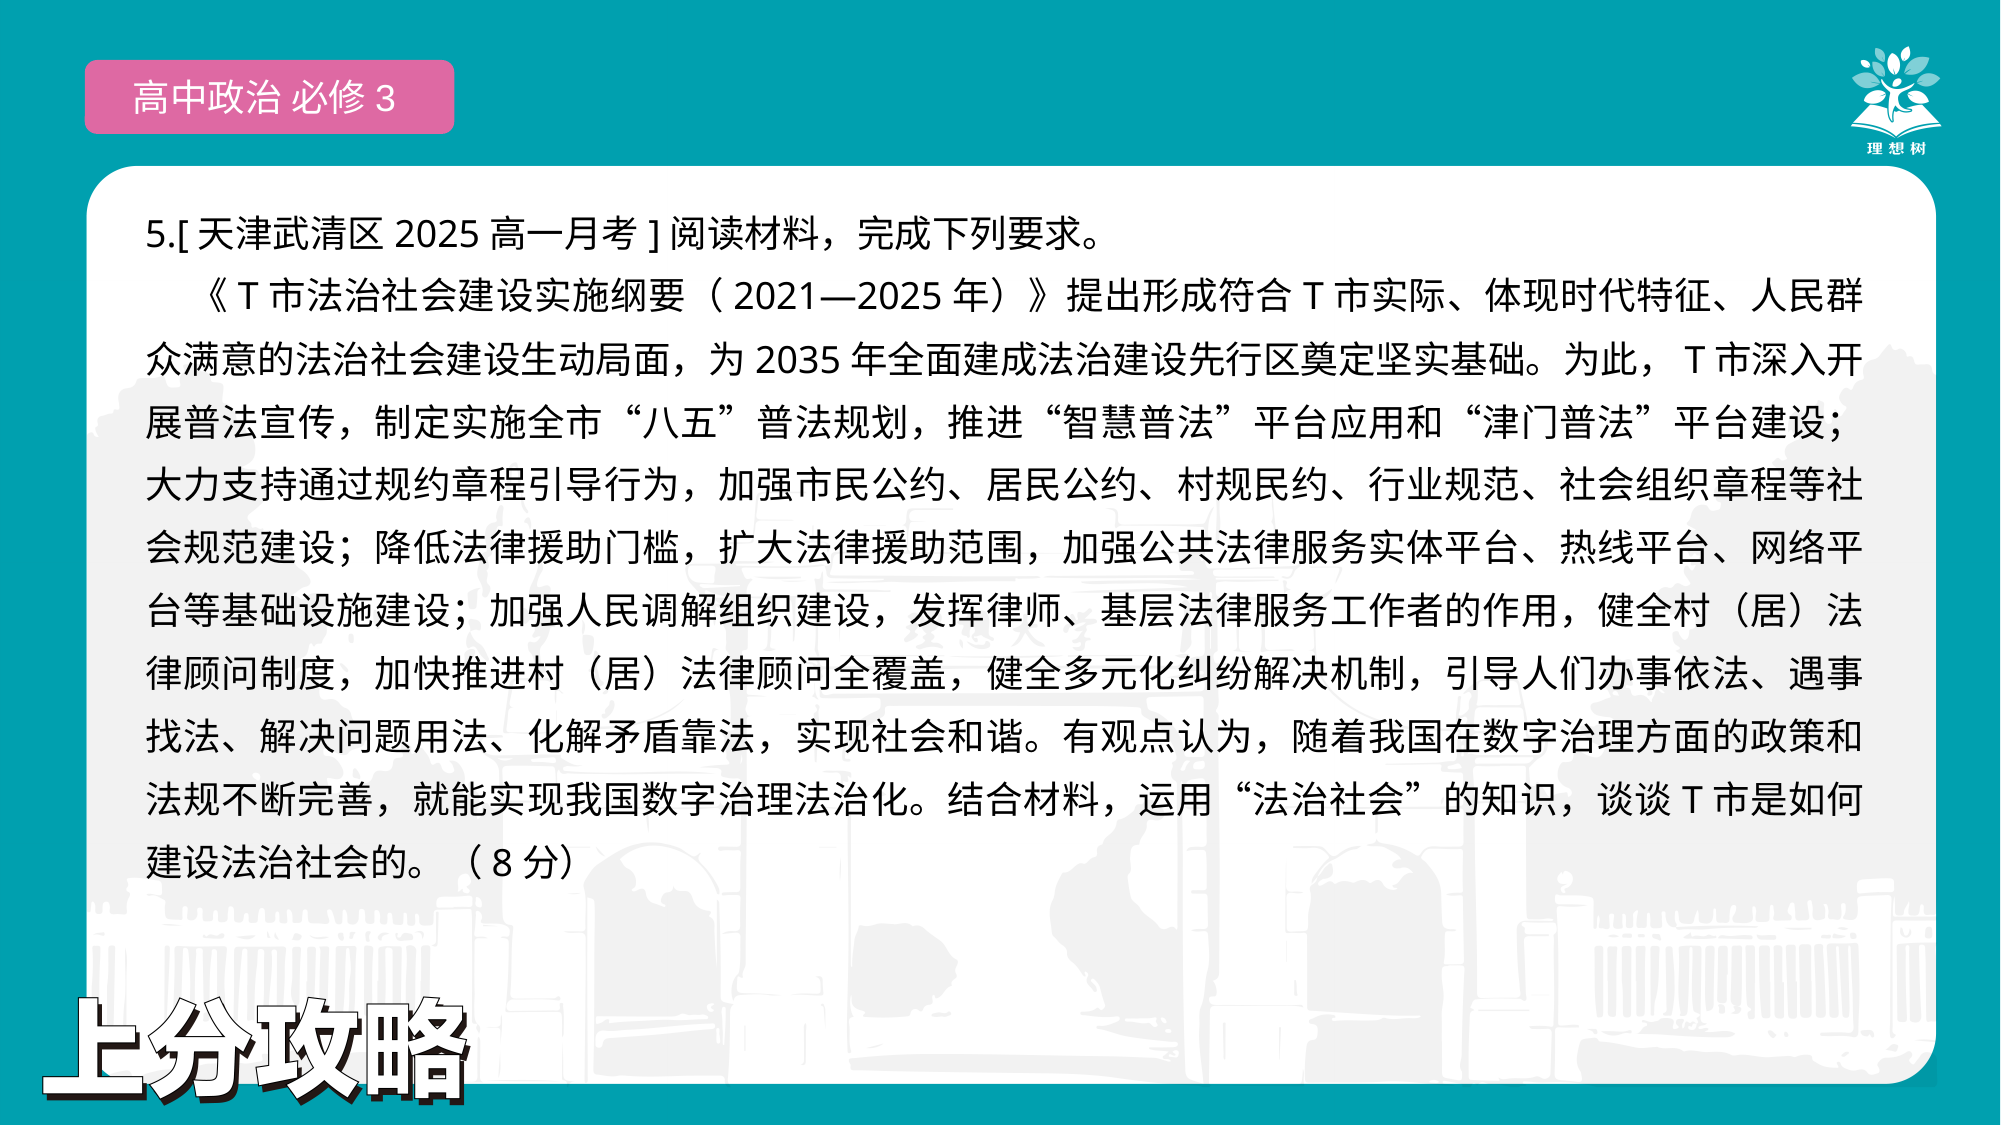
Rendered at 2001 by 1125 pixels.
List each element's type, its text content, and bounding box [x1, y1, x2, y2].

picture [0, 0, 2001, 1125]
text_box 5.[天津武清区2025高一月考]阅读材料，完成下列要求。 《T市法治社会建设实施纲要（2021—2025年）》提出形成符合T市实际、体现时代特征、人民群众满意的法治社会建设生动局面，为2035年全面建成法治建设先行区奠定坚实基础。为此，T市深入开展普法宣传，制定实施全市“八五”普法规划，推进“智慧普法”平台应用和“津门普法”平台建设；大力支持通过规约章程引导行为，加强市民公约、居民公约、村规民约、行业规范、社会组织章程等社会规范建设；降低法律援助门槛，扩大法律援助范围，加强公共法律服务实体平台、热线平台、网络平台等基础设施建设；加强人民调解组织建设，发挥律师、基层法律服务工作者的作用，健全村（居）法律顾问制度，加快推进村（居）法律顾问全覆盖，健全多元化纠纷解决机制，引导人们办事依法、遇事找法、解决问题用法、化解矛盾靠法，实现社会和谐。有观点认为，随着我国在数字治理方面的政策和法规不断完善，就能实现我国数字治理法治化。结合材料，运用“法治社会”的知识，谈谈T市是如何建设法治社会的。（8分） [130, 184, 1880, 892]
text_box 高中政治 必修3 [83, 58, 456, 135]
